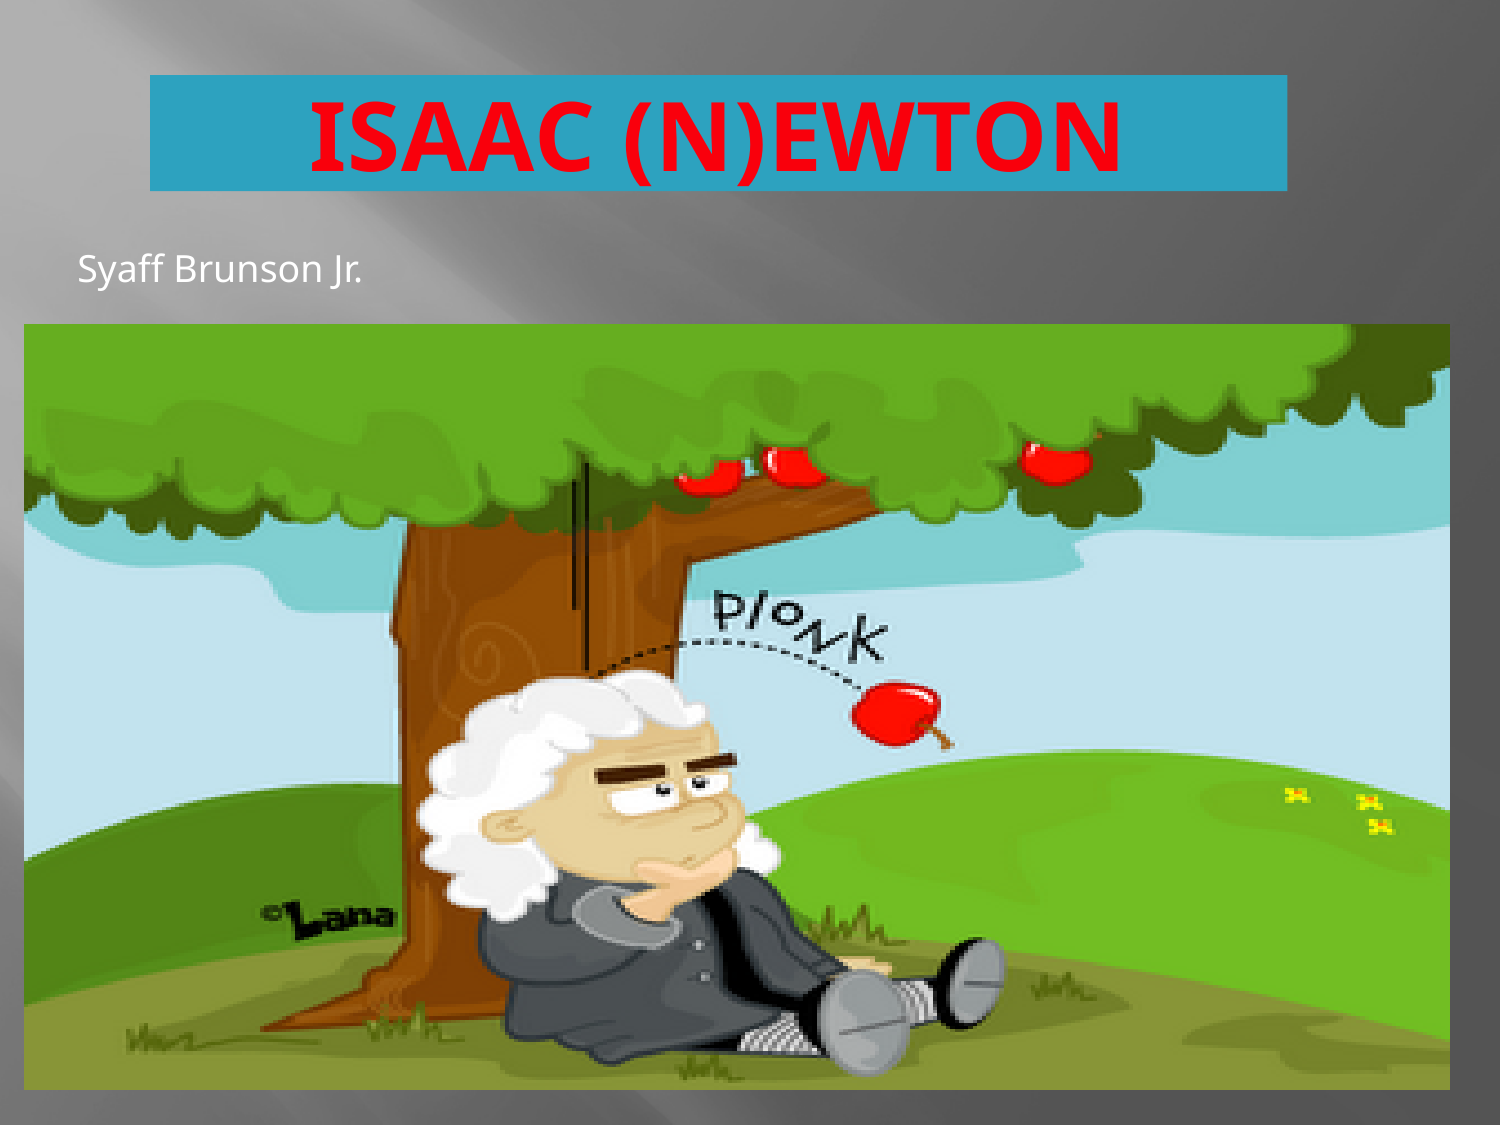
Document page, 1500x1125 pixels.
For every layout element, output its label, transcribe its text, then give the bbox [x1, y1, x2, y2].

title Isaac (N)ewton [150, 75, 1288, 192]
picture [24, 324, 1451, 1091]
text_box Syaff Brunson Jr. [62, 237, 488, 298]
